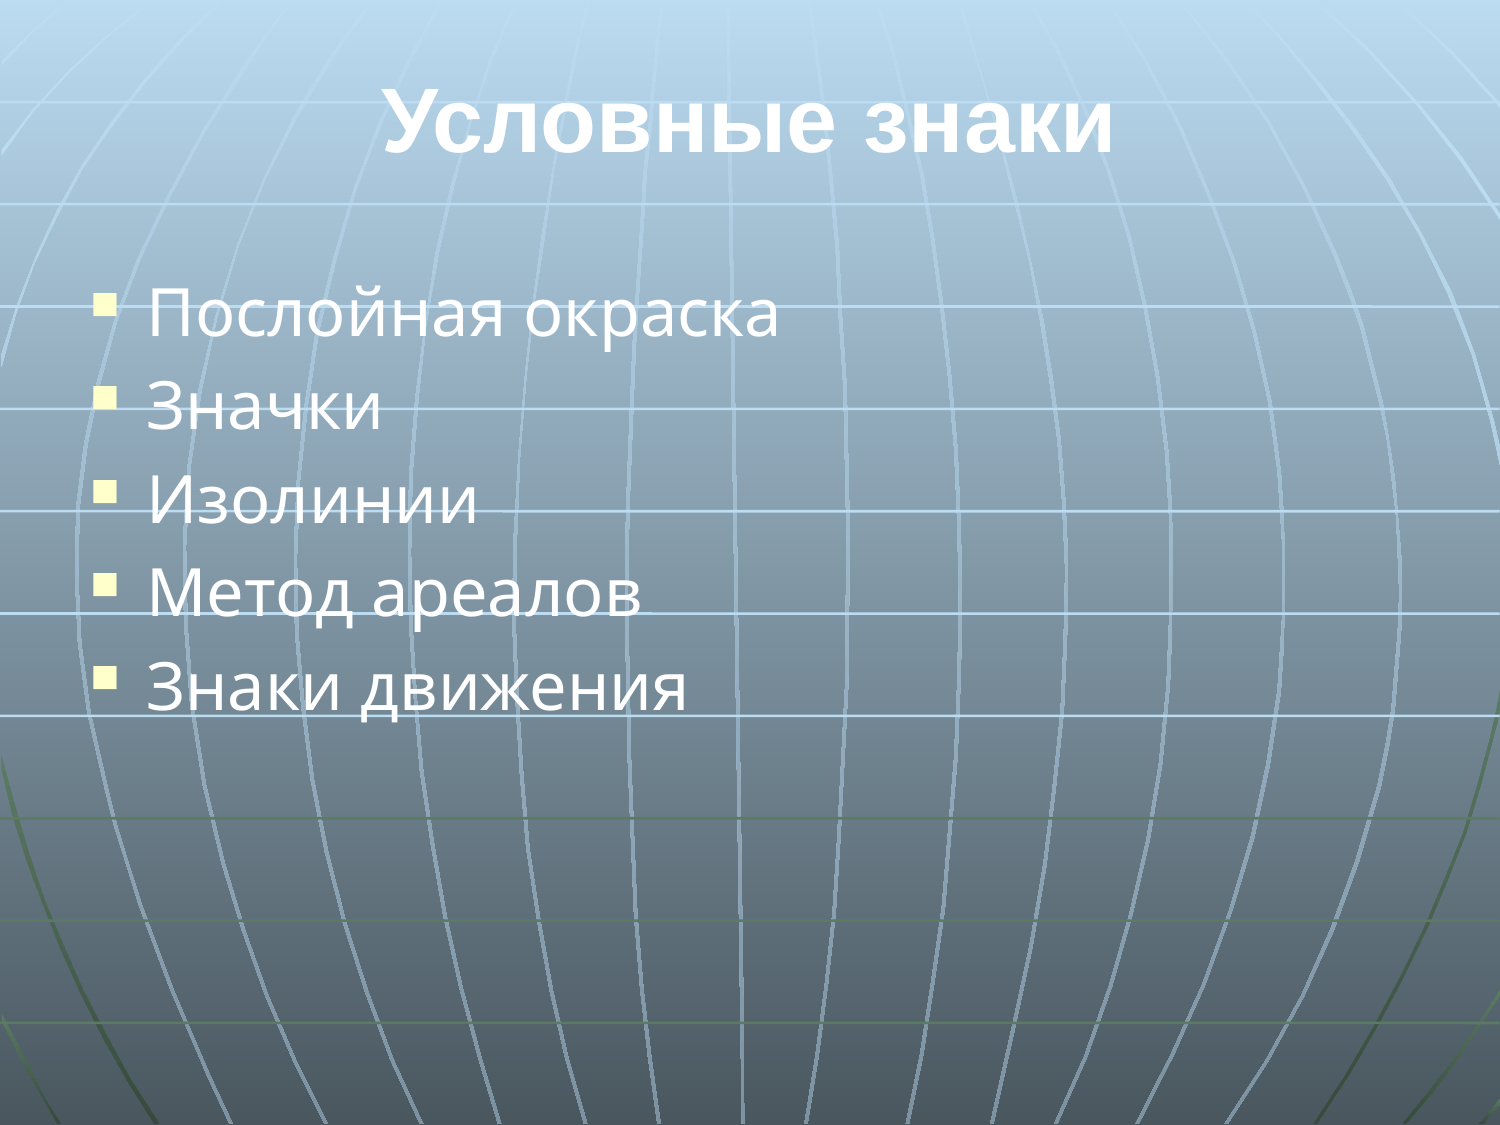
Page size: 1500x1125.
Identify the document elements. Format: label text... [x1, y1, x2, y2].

title Условные знаки [74, 0, 1426, 233]
list Послойная окраска Значки Изолинии Метод ареалов Знаки движения [74, 262, 1426, 1006]
